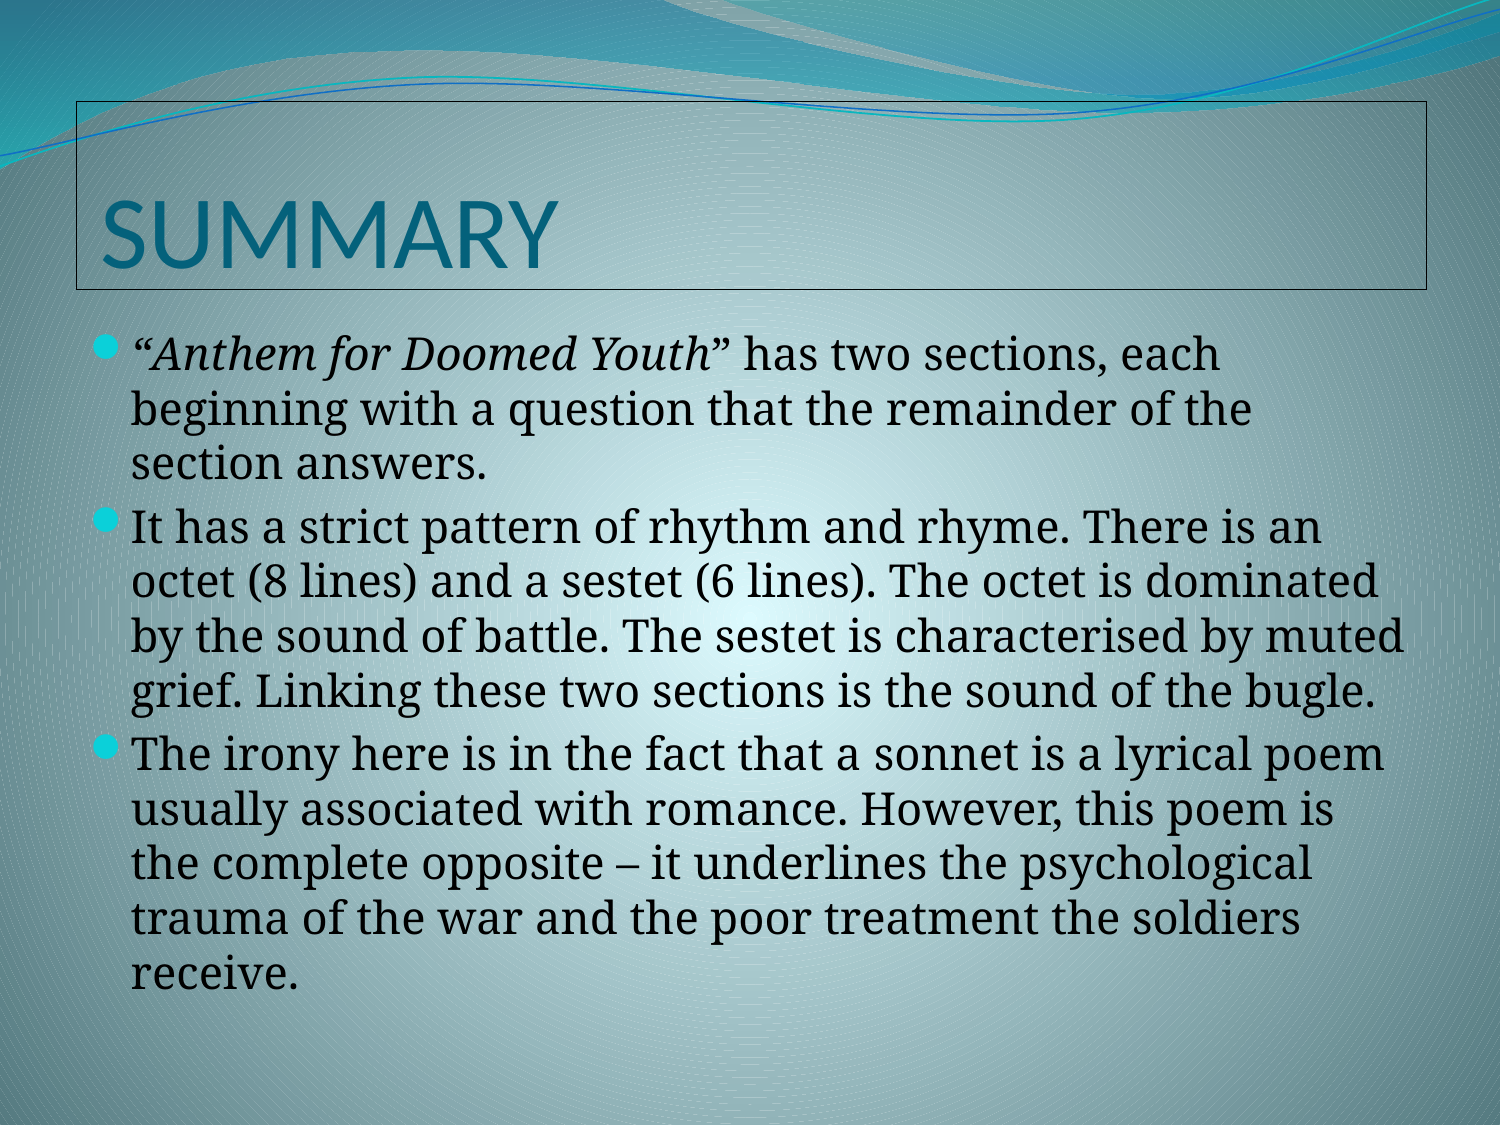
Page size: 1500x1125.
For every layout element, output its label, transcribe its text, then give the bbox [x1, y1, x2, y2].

list “Anthem for Doomed Youth” has two sections, each beginning with a question that the remainder of the section answers. It has a strict pattern of rhythm and rhyme. There is an octet (8 lines) and a sestet (6 lines). The octet is dominated by the sound of battle. The sestet is characterised by muted grief. Linking these two sections is the sound of the bugle. The irony here is in the fact that a sonnet is a lyrical poem usually associated with romance. However, this poem is the complete opposite – it underlines the psychological trauma of the war and the poor treatment the soldiers receive. [75, 317, 1425, 1094]
title SUMMARY [76, 101, 1427, 290]
